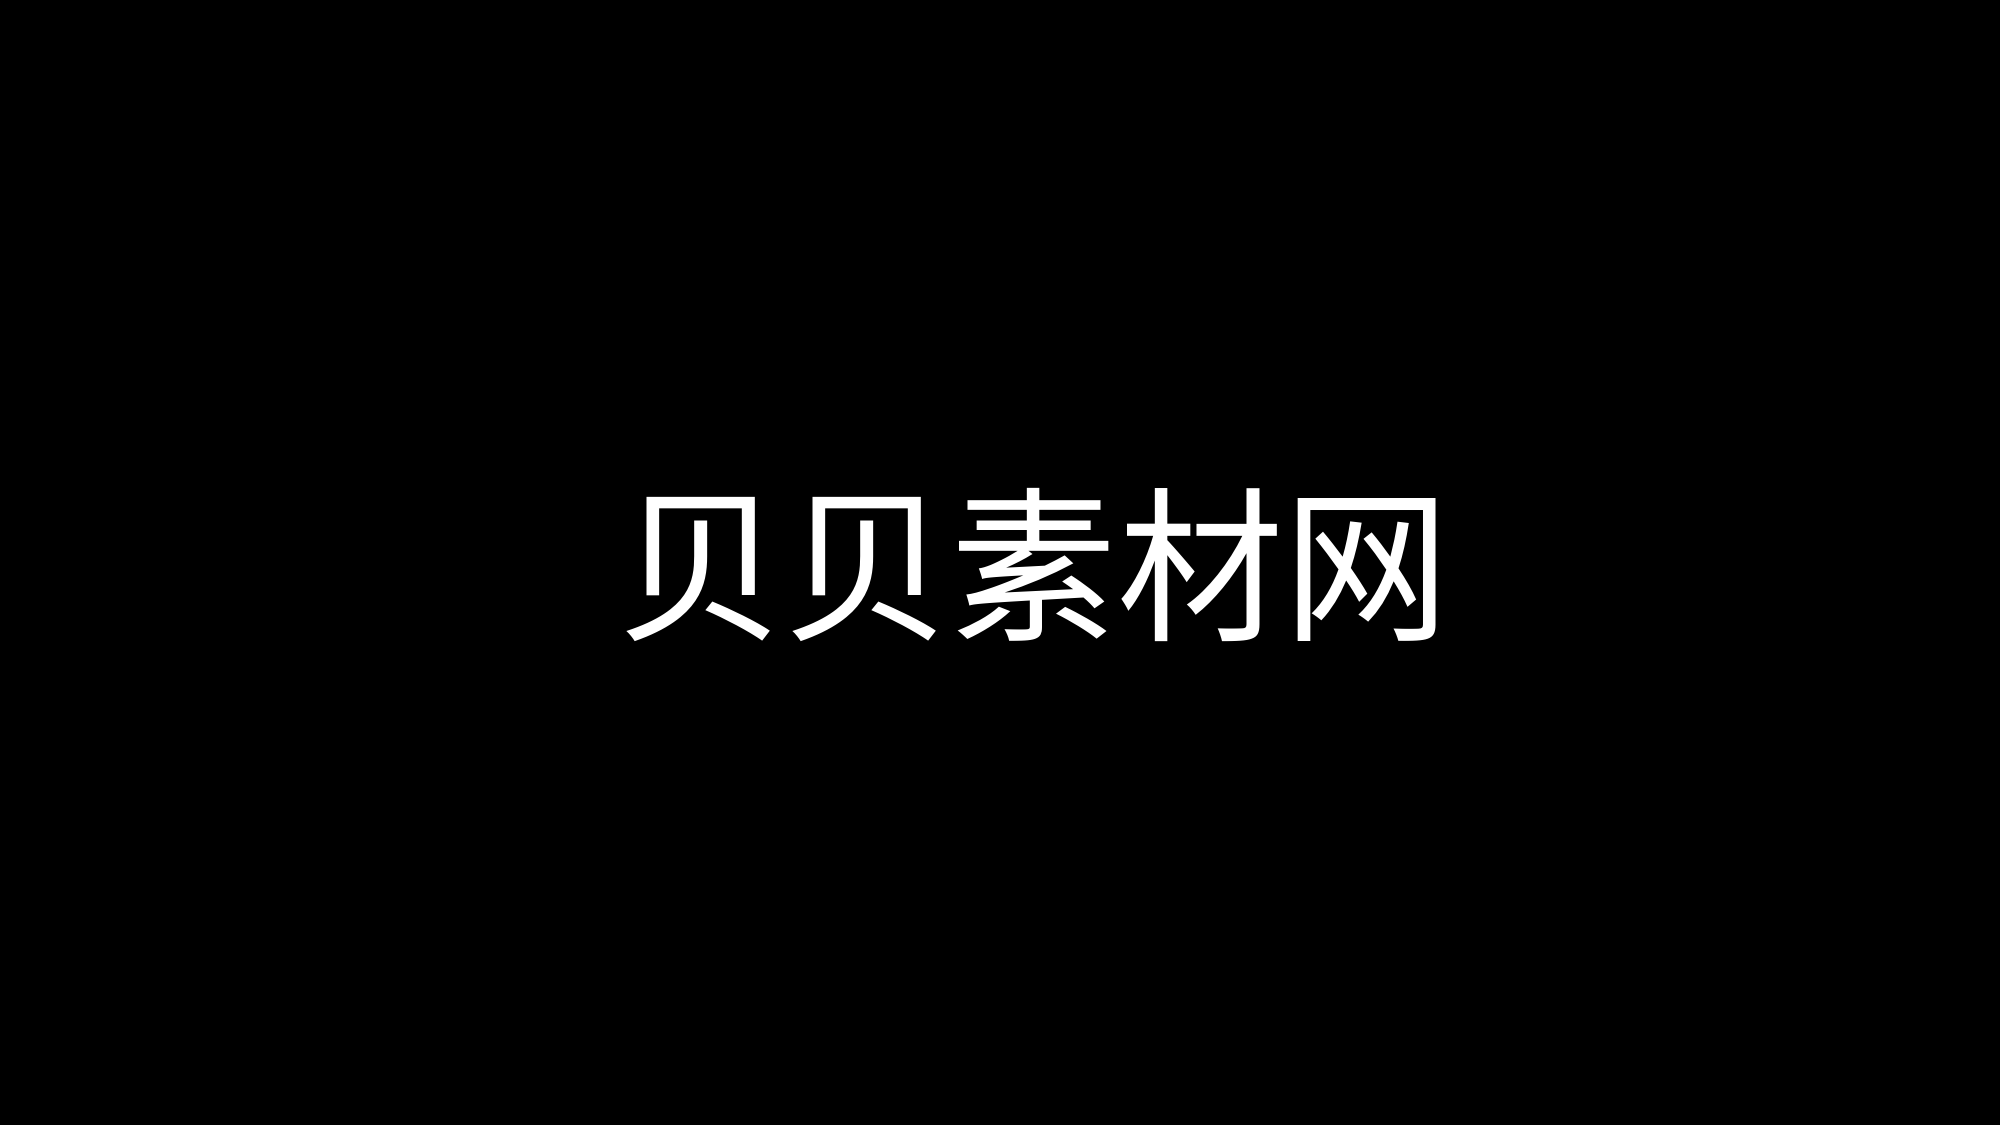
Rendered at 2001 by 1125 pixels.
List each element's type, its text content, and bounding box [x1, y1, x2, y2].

text_box 贝贝素材网 [34, 454, 2000, 669]
